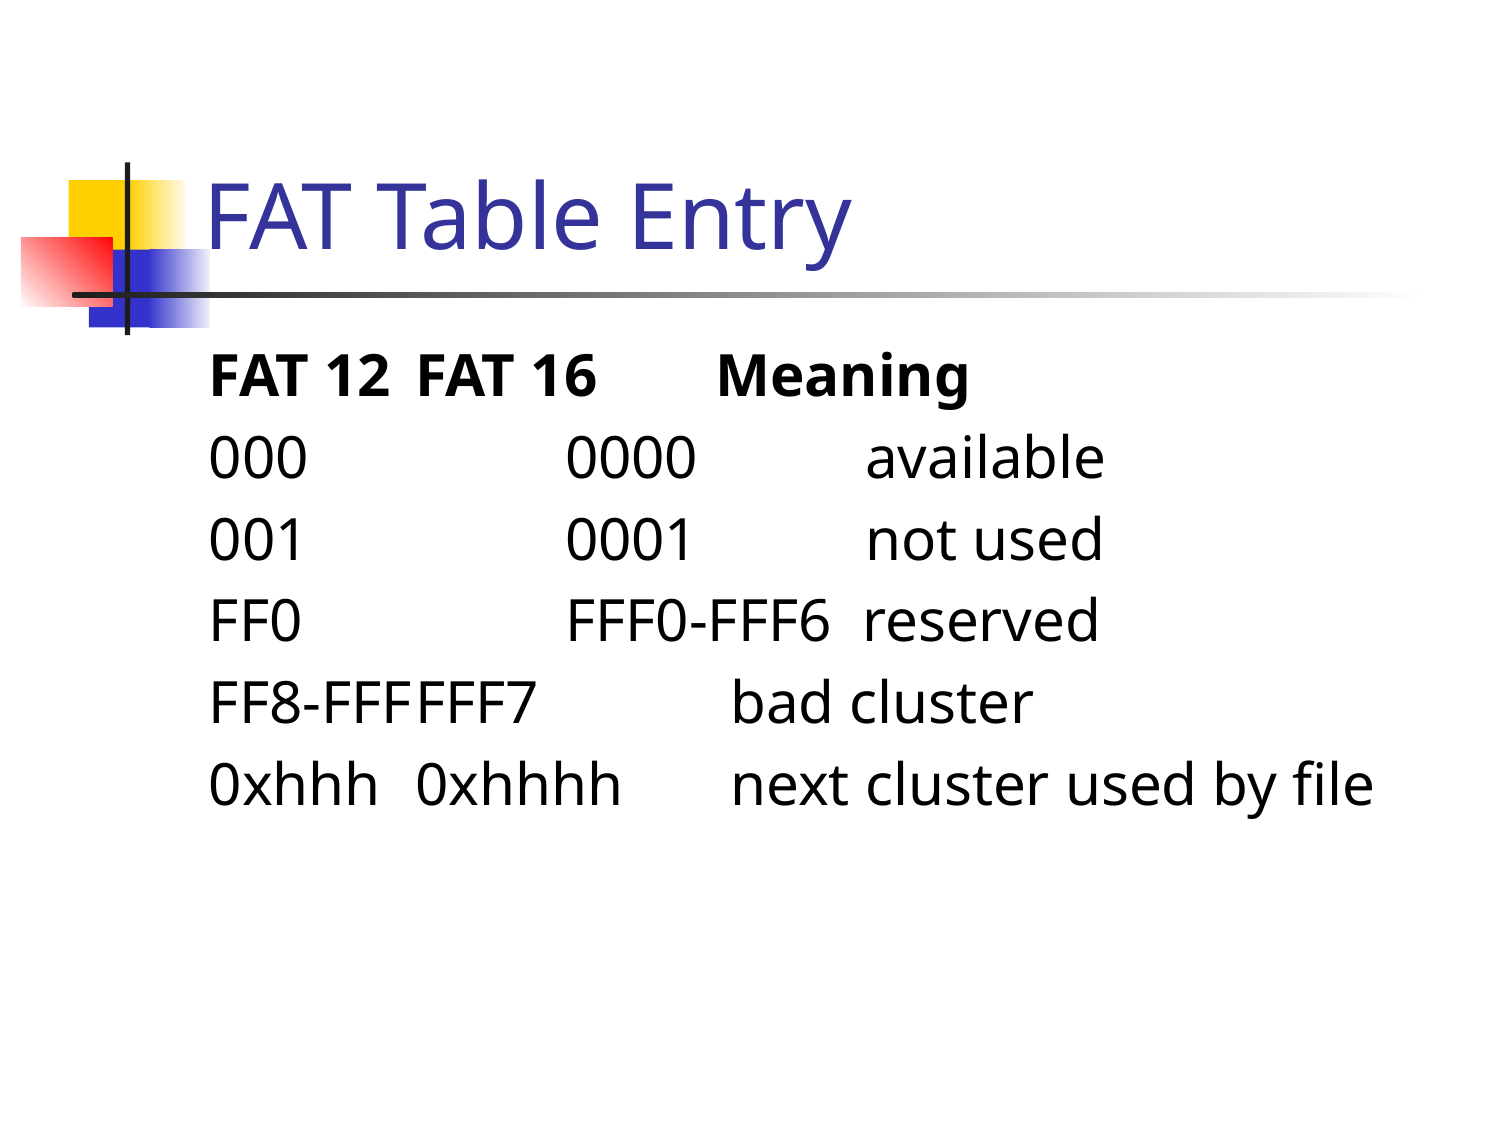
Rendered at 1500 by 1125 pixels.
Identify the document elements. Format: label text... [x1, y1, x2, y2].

list FAT 12 FAT 16 Meaning 000 0000 available 001 0001 not used FF0 FFF0-FFF6 reserved FF8-FFF FFF7 bad cluster 0xhhh 0xhhhh next cluster used by file [193, 330, 1470, 1007]
title FAT Table Entry [188, 34, 1468, 276]
